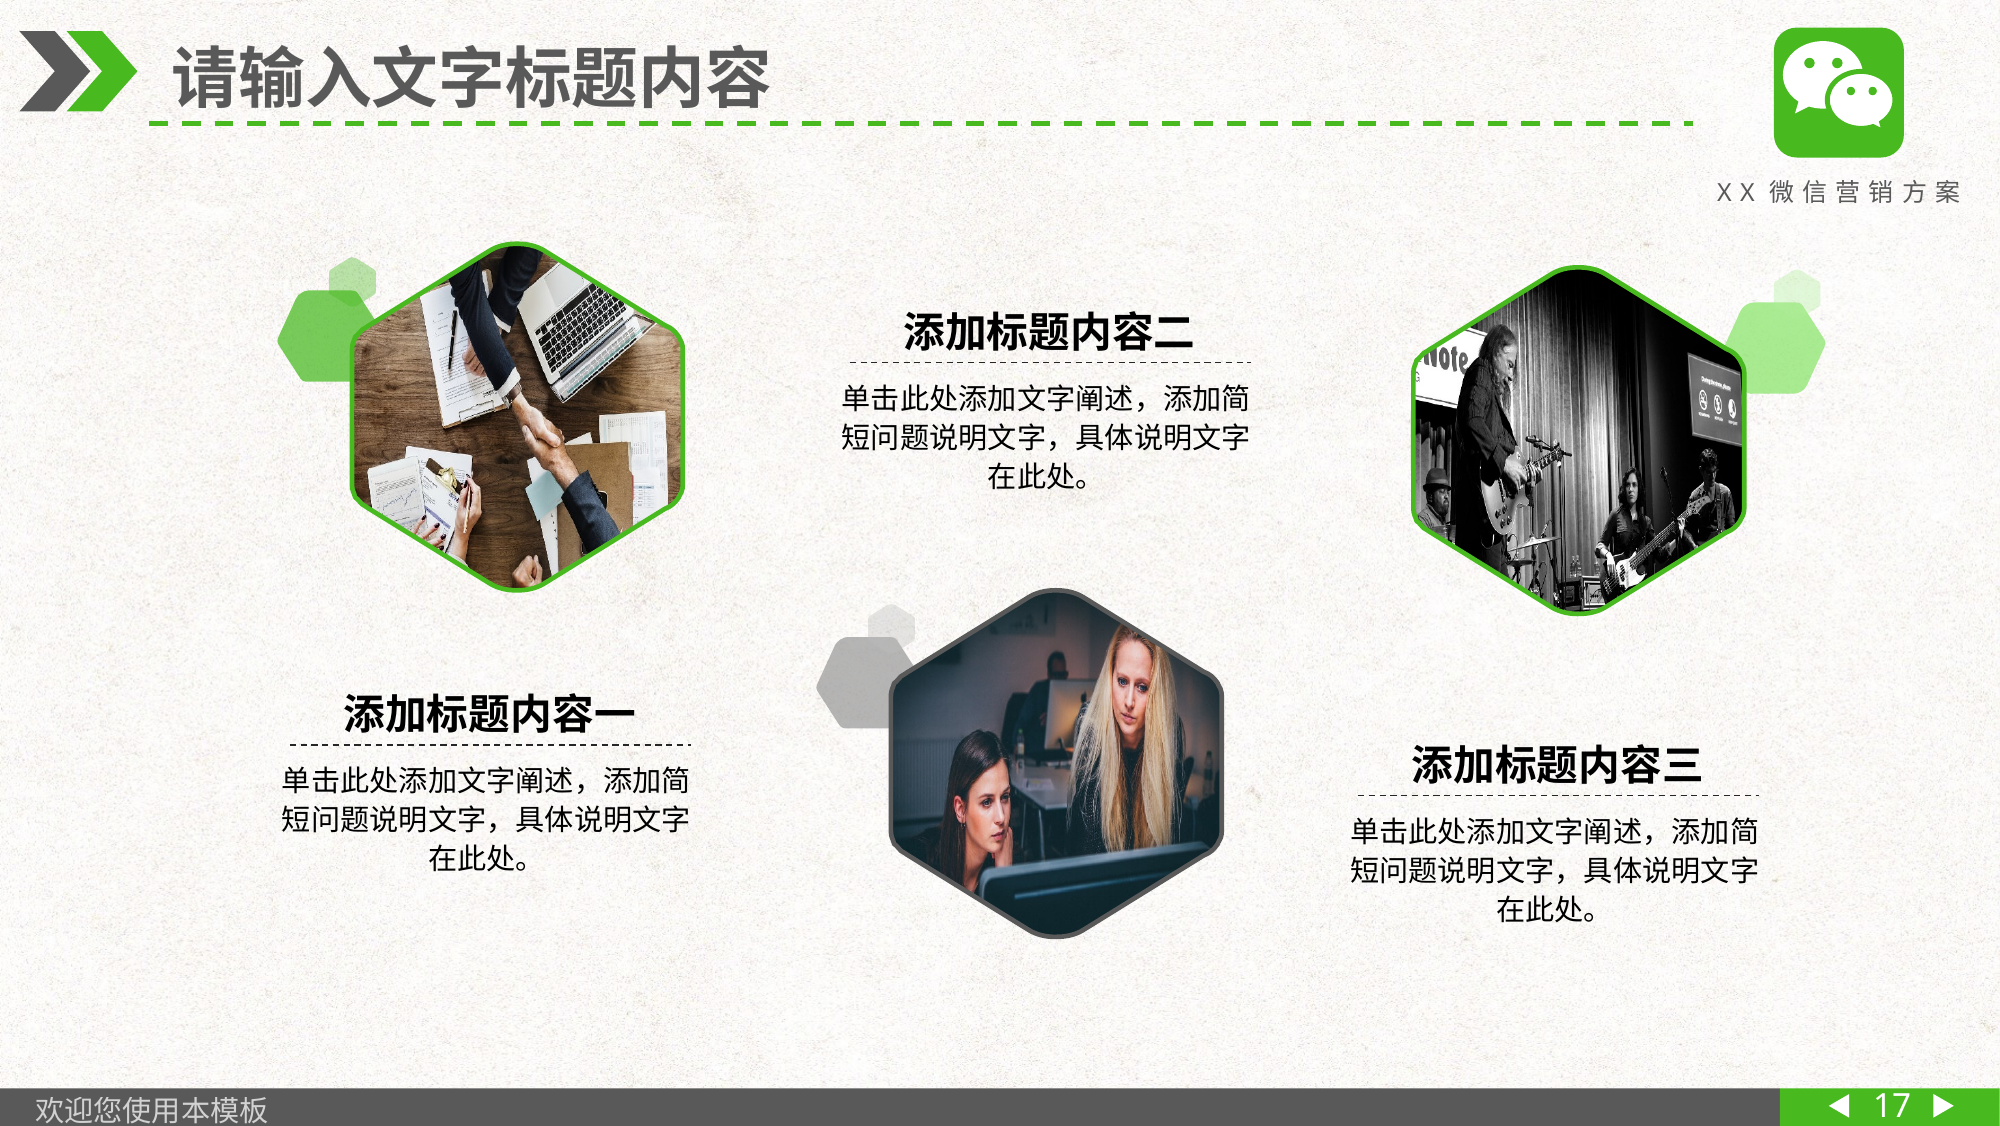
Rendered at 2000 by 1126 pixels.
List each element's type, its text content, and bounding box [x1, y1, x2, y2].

text_box [327, 255, 378, 309]
text_box [275, 288, 376, 384]
text_box 请输入文字标题内容 [125, 28, 1354, 124]
text_box [888, 588, 1224, 940]
text_box [64, 28, 140, 114]
picture [0, 0, 2000, 1088]
text_box [814, 634, 915, 731]
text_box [1692, 27, 1986, 215]
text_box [267, 687, 706, 879]
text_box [1335, 738, 1774, 930]
text_box [1771, 267, 1823, 321]
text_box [827, 305, 1266, 497]
text_box [349, 241, 685, 593]
text_box [1411, 265, 1747, 617]
text_box [866, 601, 917, 656]
text_box [1723, 300, 1828, 396]
text_box [17, 28, 92, 114]
